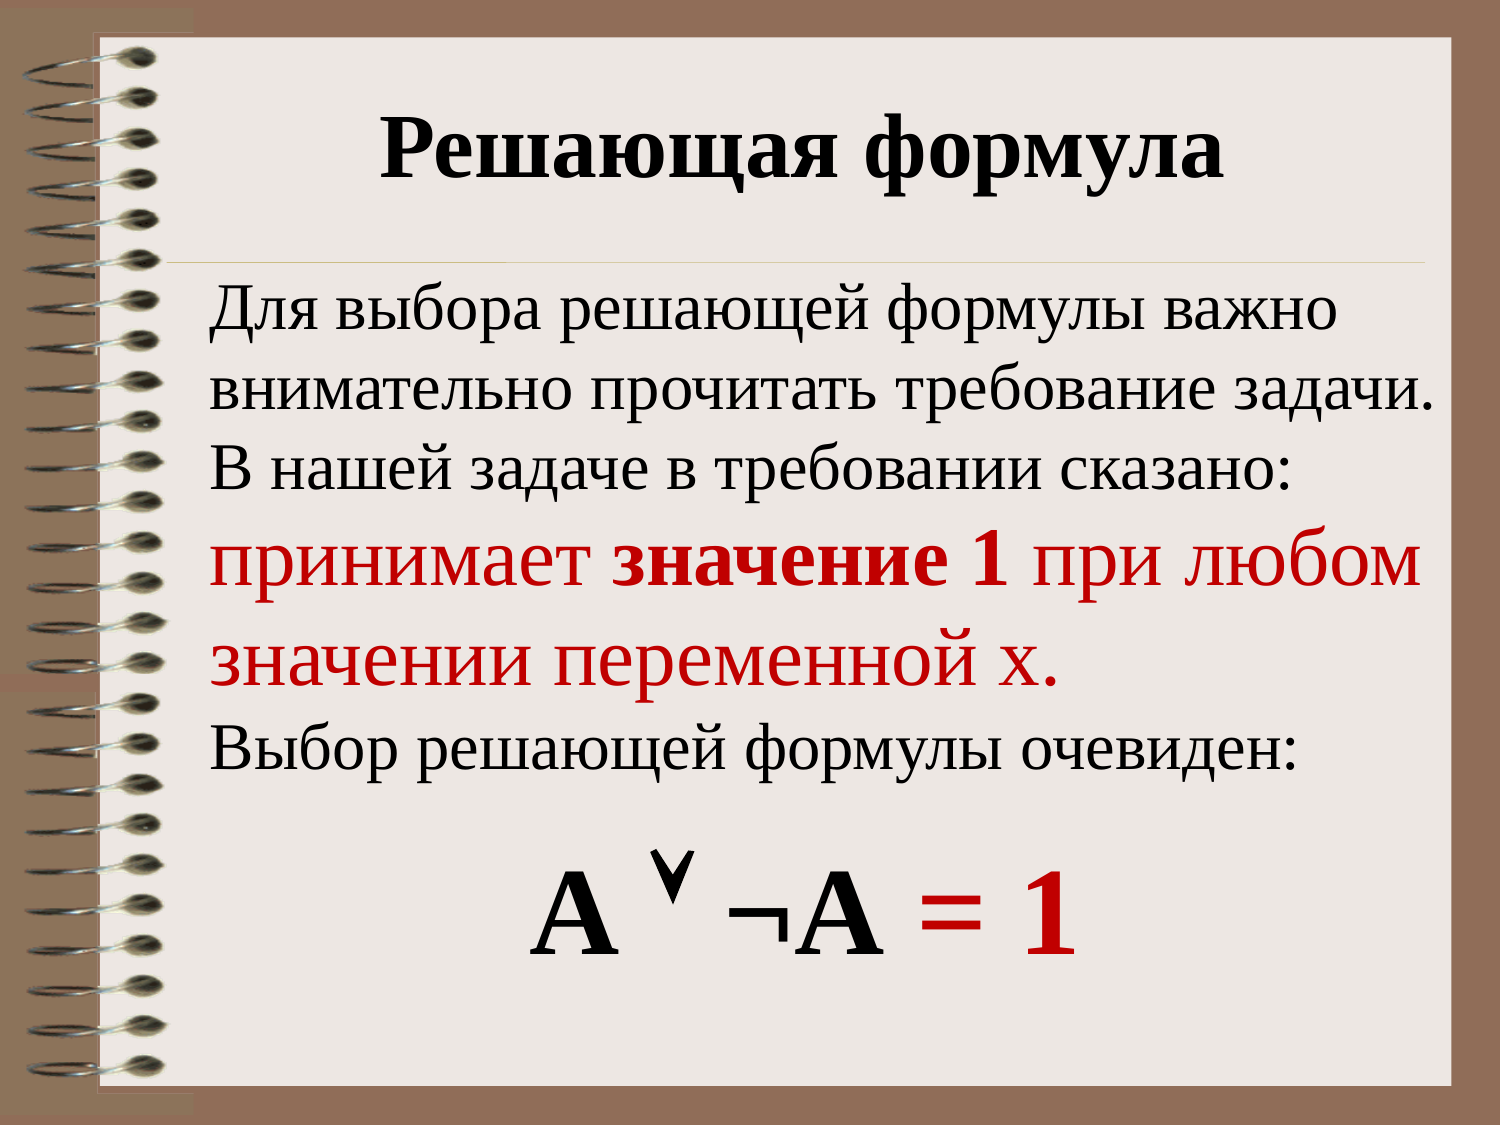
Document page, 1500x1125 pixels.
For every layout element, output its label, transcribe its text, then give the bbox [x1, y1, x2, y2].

text_box А  ¬А = 1 [315, 822, 1296, 987]
picture [0, 8, 194, 674]
picture [0, 692, 194, 1115]
text_box Решающая формула [218, 78, 1388, 203]
text_box Для выбора решающей формулы важно внимательно прочитать требование задачи. В нашей задаче в требовании сказано: принимает значение 1 при любом значении переменной х. Выбор решающей формулы очевиден: [194, 255, 1459, 790]
